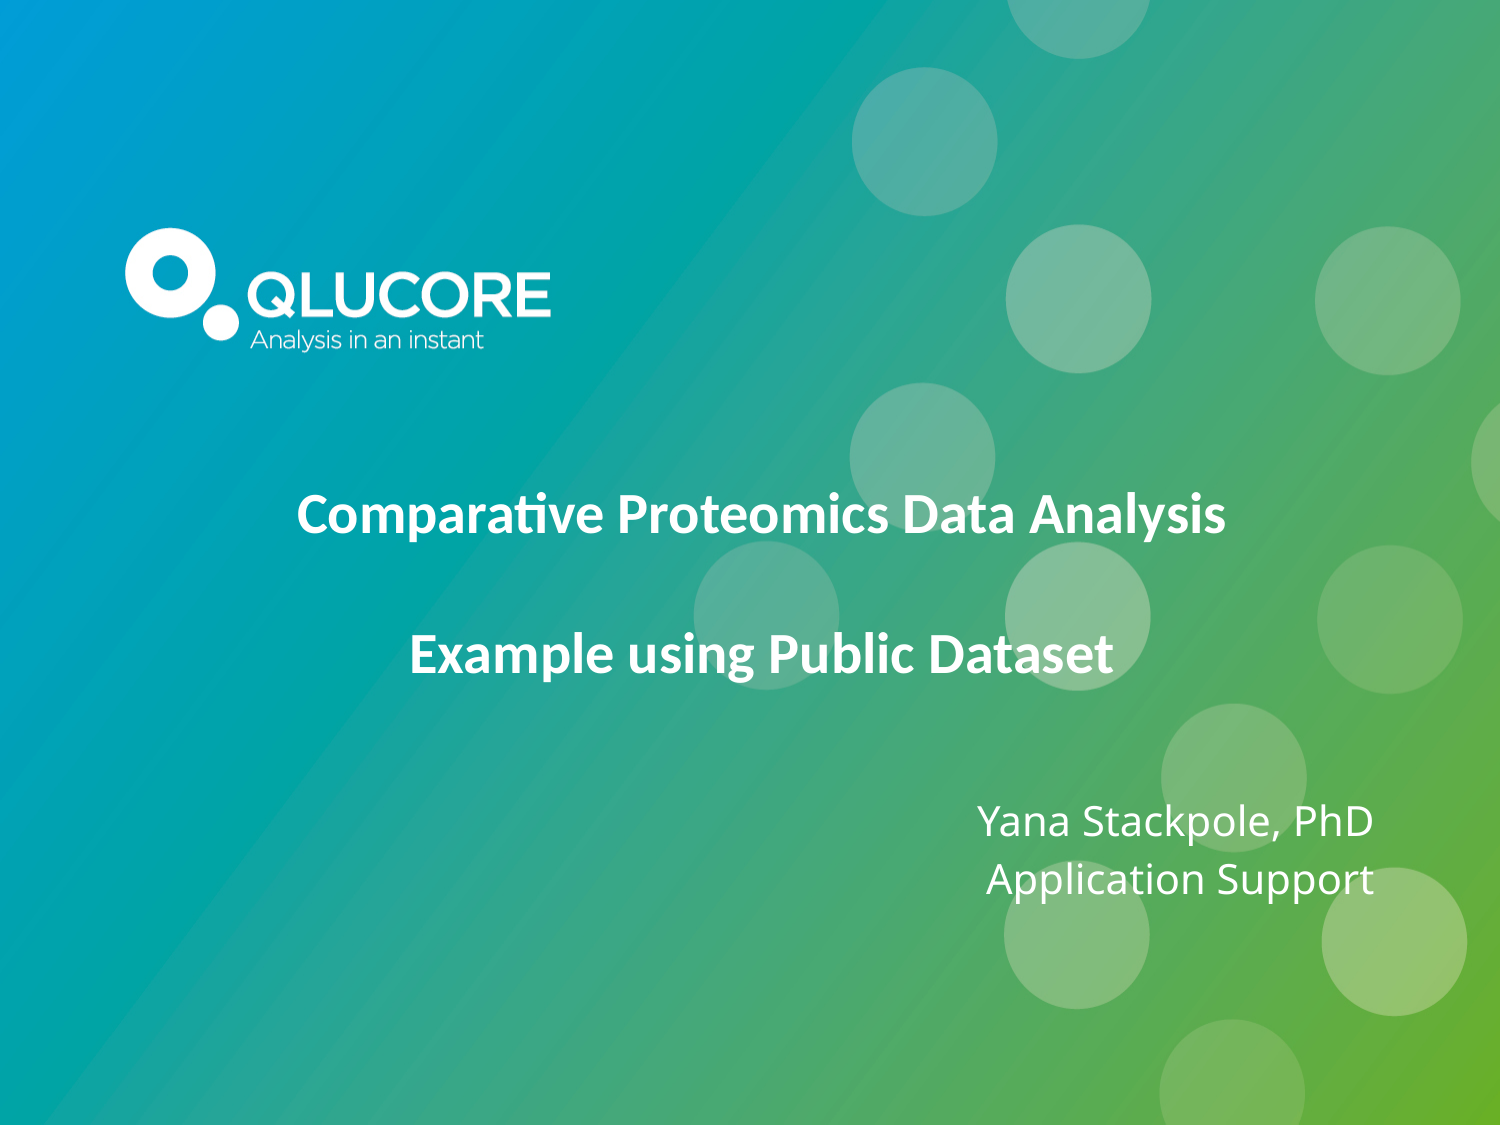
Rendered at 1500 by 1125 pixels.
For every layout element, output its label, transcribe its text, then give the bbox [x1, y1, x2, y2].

picture [0, 0, 1500, 1125]
text_box Comparative Proteomics Data Analysis Example using Public Dataset [282, 467, 1242, 693]
list Yana Stackpole, PhD Application Support [110, 786, 1390, 937]
